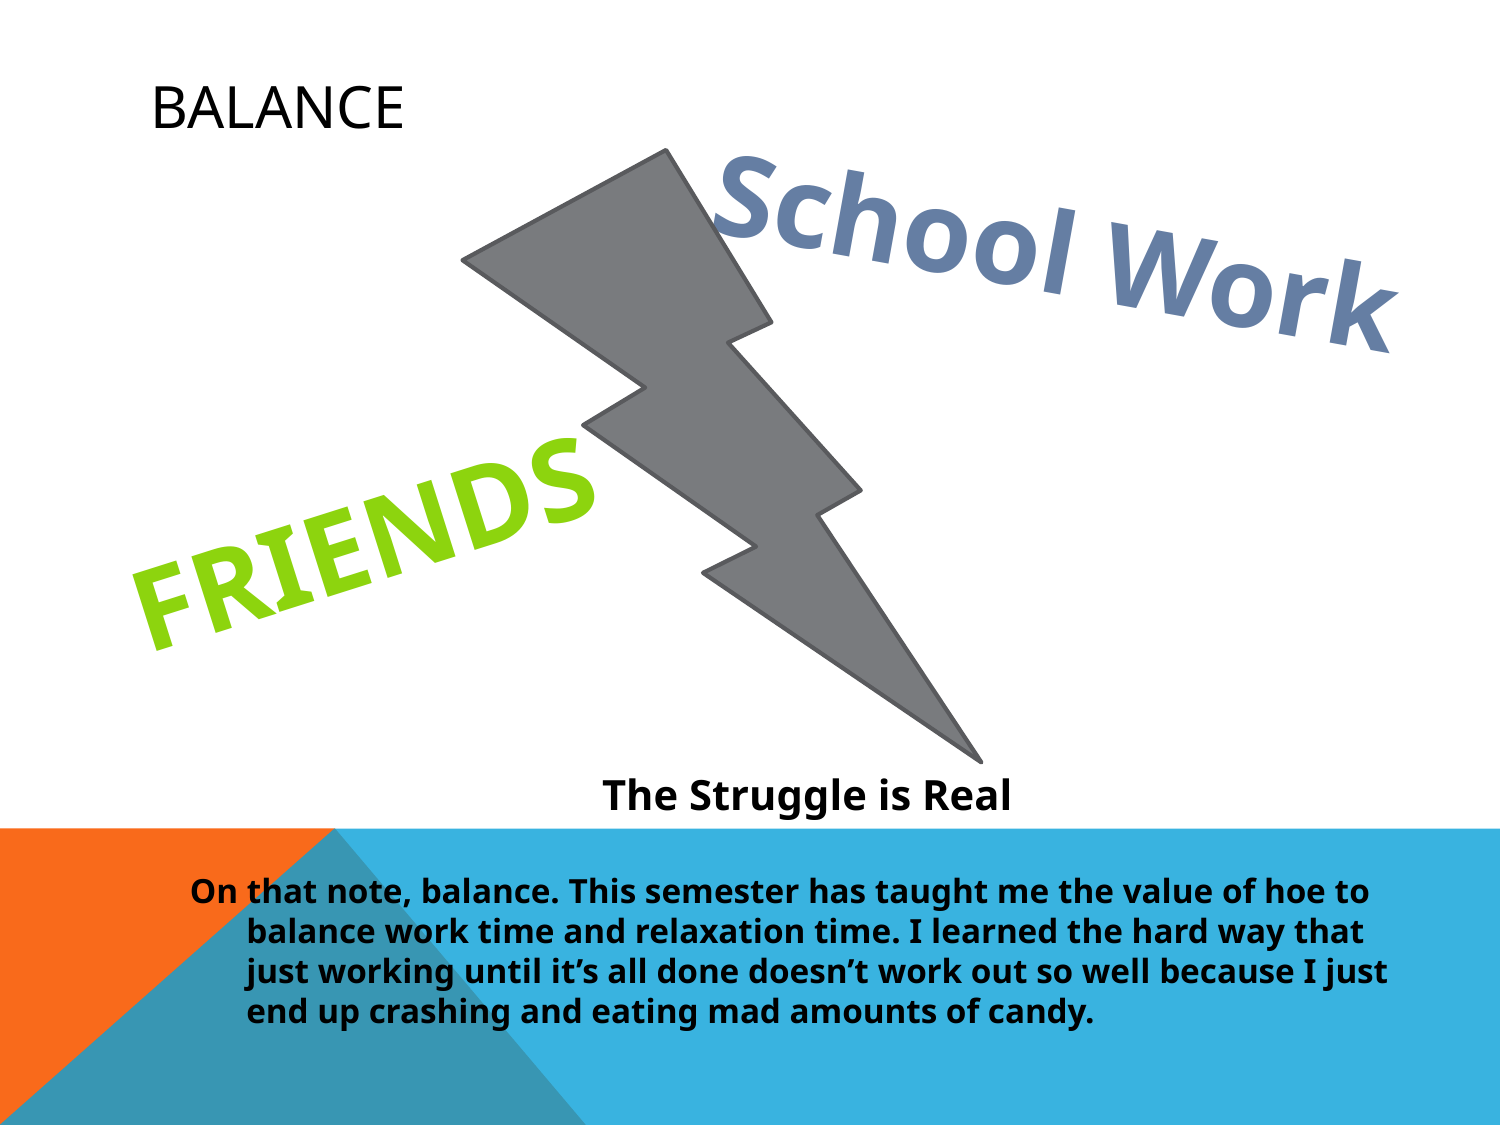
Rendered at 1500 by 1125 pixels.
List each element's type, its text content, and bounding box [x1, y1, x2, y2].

text_box [460, 148, 983, 761]
text_box The Struggle is Real [587, 761, 1038, 827]
text_box Friends [96, 390, 628, 689]
text_box School Work [698, 110, 1426, 387]
title Balance [135, 60, 1369, 150]
list On that note, balance. This semester has taught me the value of hoe to balance work time and relaxation time. I learned the hard way that just working until it’s all done doesn’t work out so well because I just end up crashing and eating mad amounts of candy. [174, 862, 1419, 1095]
